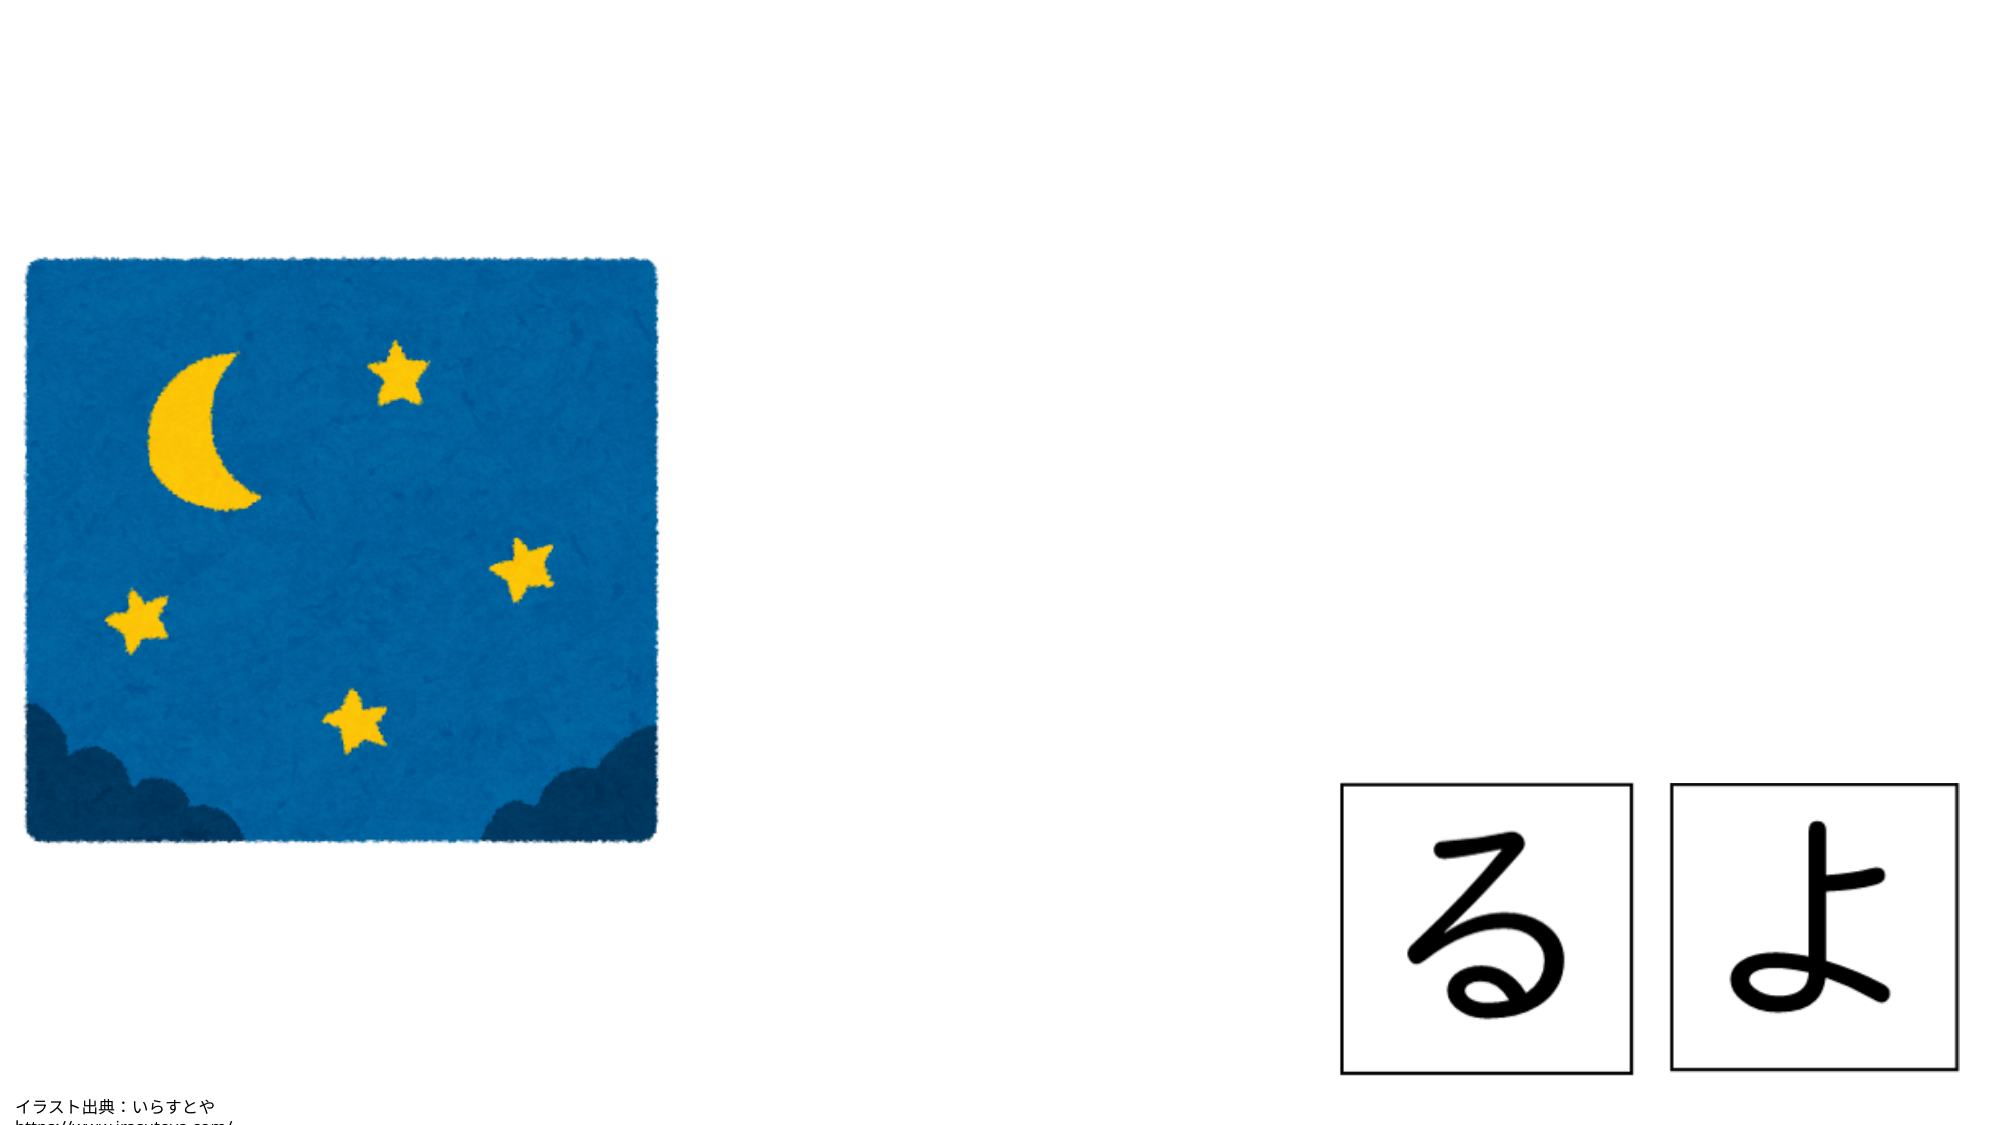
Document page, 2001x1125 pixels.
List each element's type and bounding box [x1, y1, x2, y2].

list [19, 251, 665, 848]
picture [1339, 782, 1635, 1077]
picture [1669, 783, 1960, 1073]
